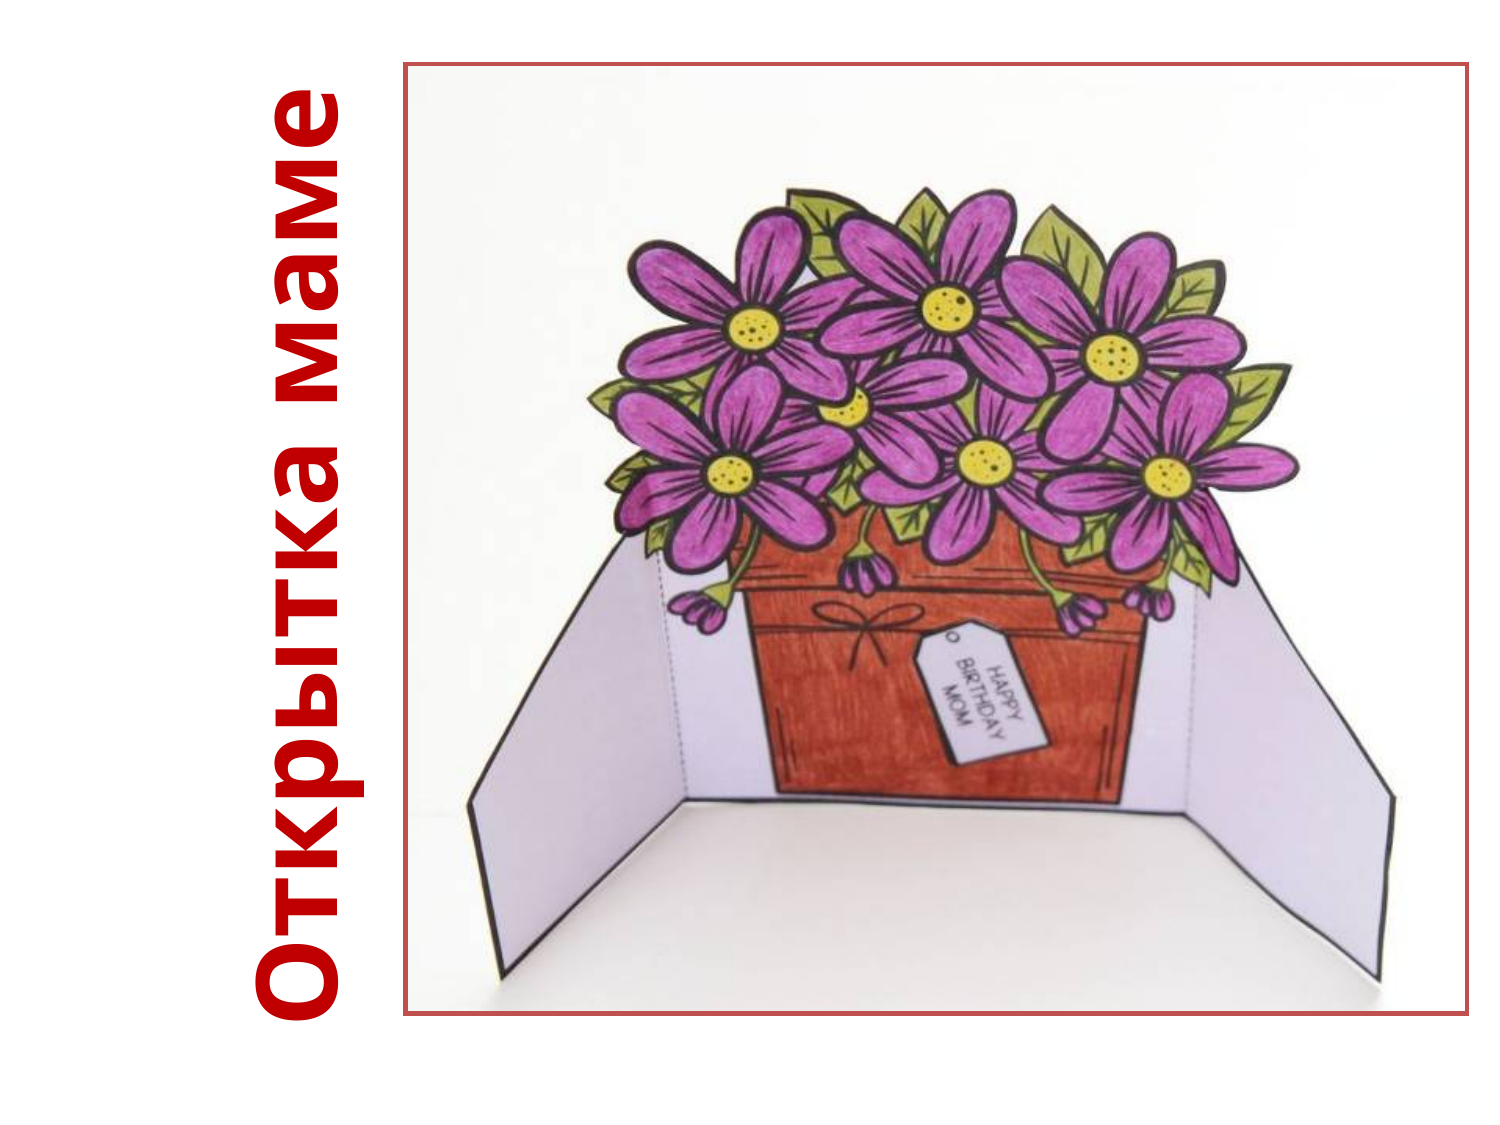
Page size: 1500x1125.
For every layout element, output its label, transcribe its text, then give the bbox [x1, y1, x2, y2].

picture [407, 66, 1466, 1012]
text_box Открытка маме [217, 54, 368, 1059]
